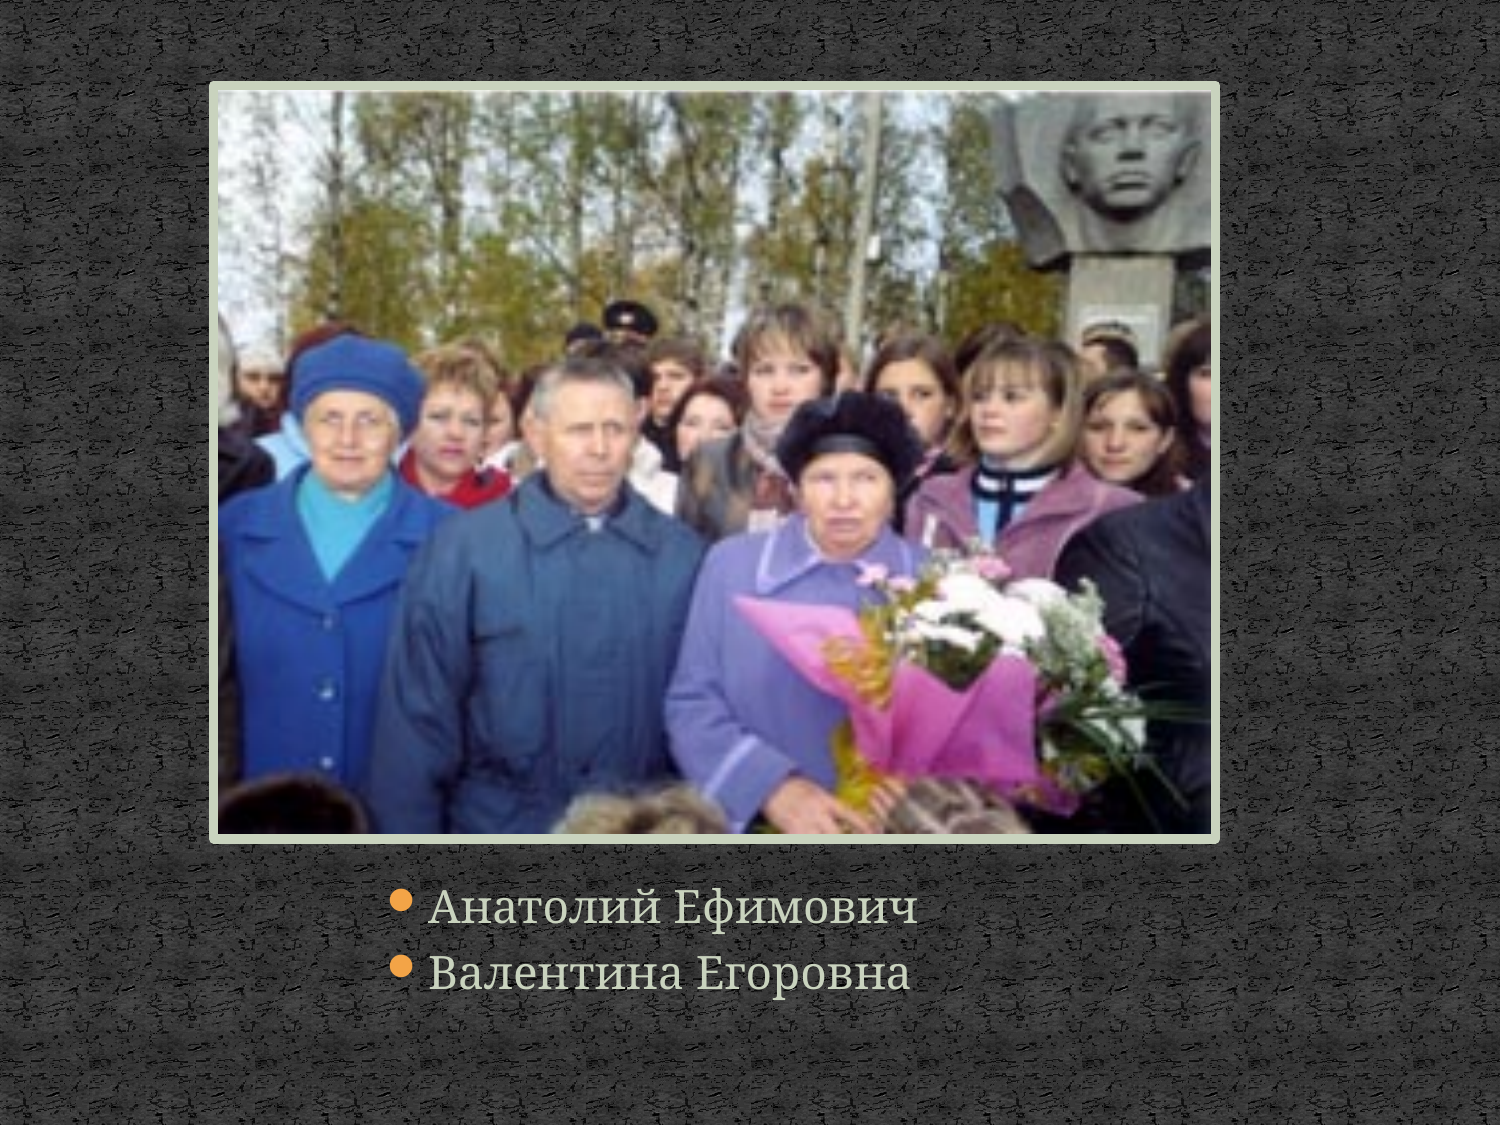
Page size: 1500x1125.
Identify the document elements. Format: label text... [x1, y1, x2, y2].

picture [218, 90, 1211, 834]
list Анатолий Ефимович Валентина Егоровна [371, 78, 1397, 1016]
